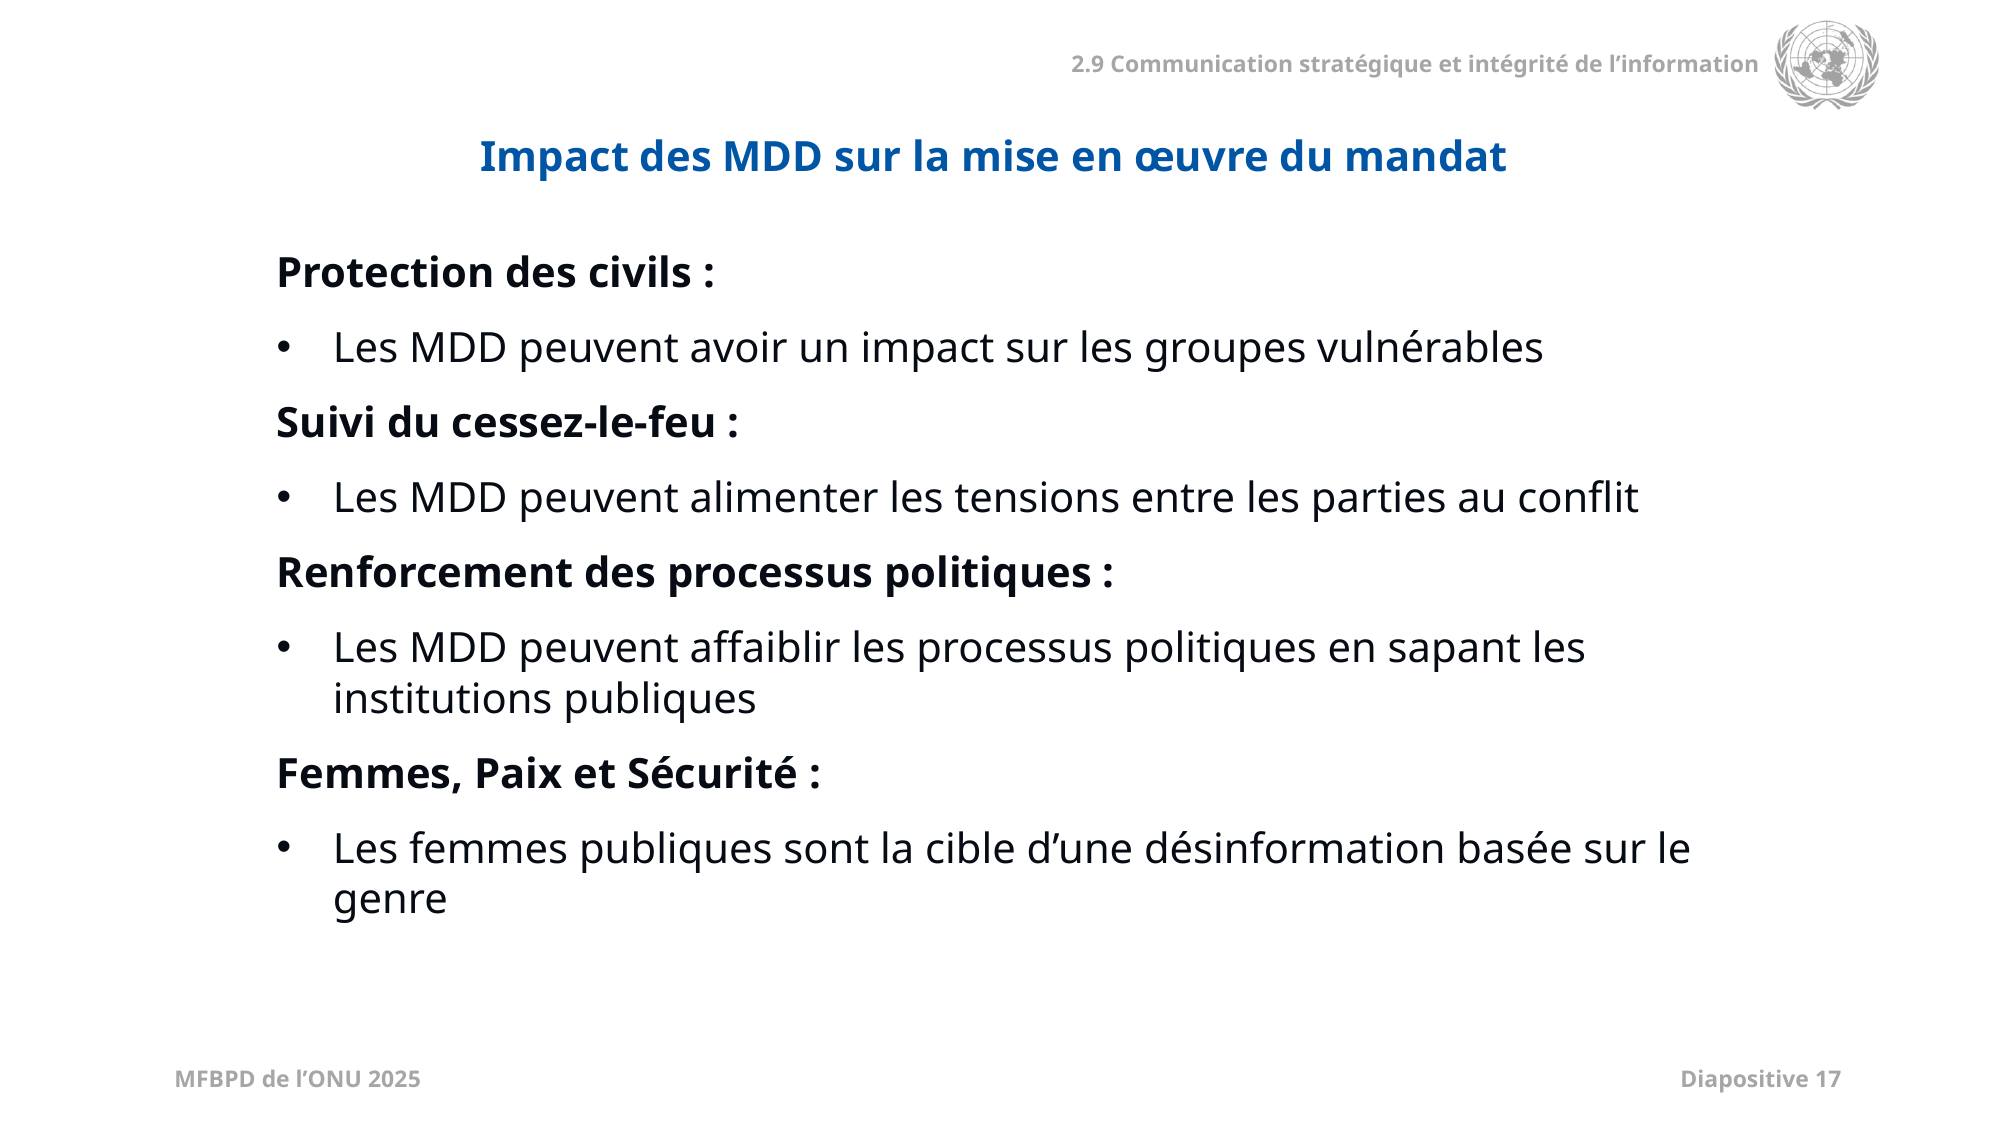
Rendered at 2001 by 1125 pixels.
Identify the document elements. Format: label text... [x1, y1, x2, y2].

text_box Impact des MDD sur la mise en œuvre du mandat [204, 122, 1796, 188]
text_box Protection des civils : Les MDD peuvent avoir un impact sur les groupes vulnérables Suivi du cessez-le-feu : Les MDD peuvent alimenter les tensions entre les parties au conflit Renforcement des processus politiques : Les MDD peuvent affaiblir les processus politiques en sapant les institutions publiques Femmes, Paix et Sécurité : Les femmes publiques sont la cible d’une désinformation basée sur le genre [261, 238, 1739, 1024]
